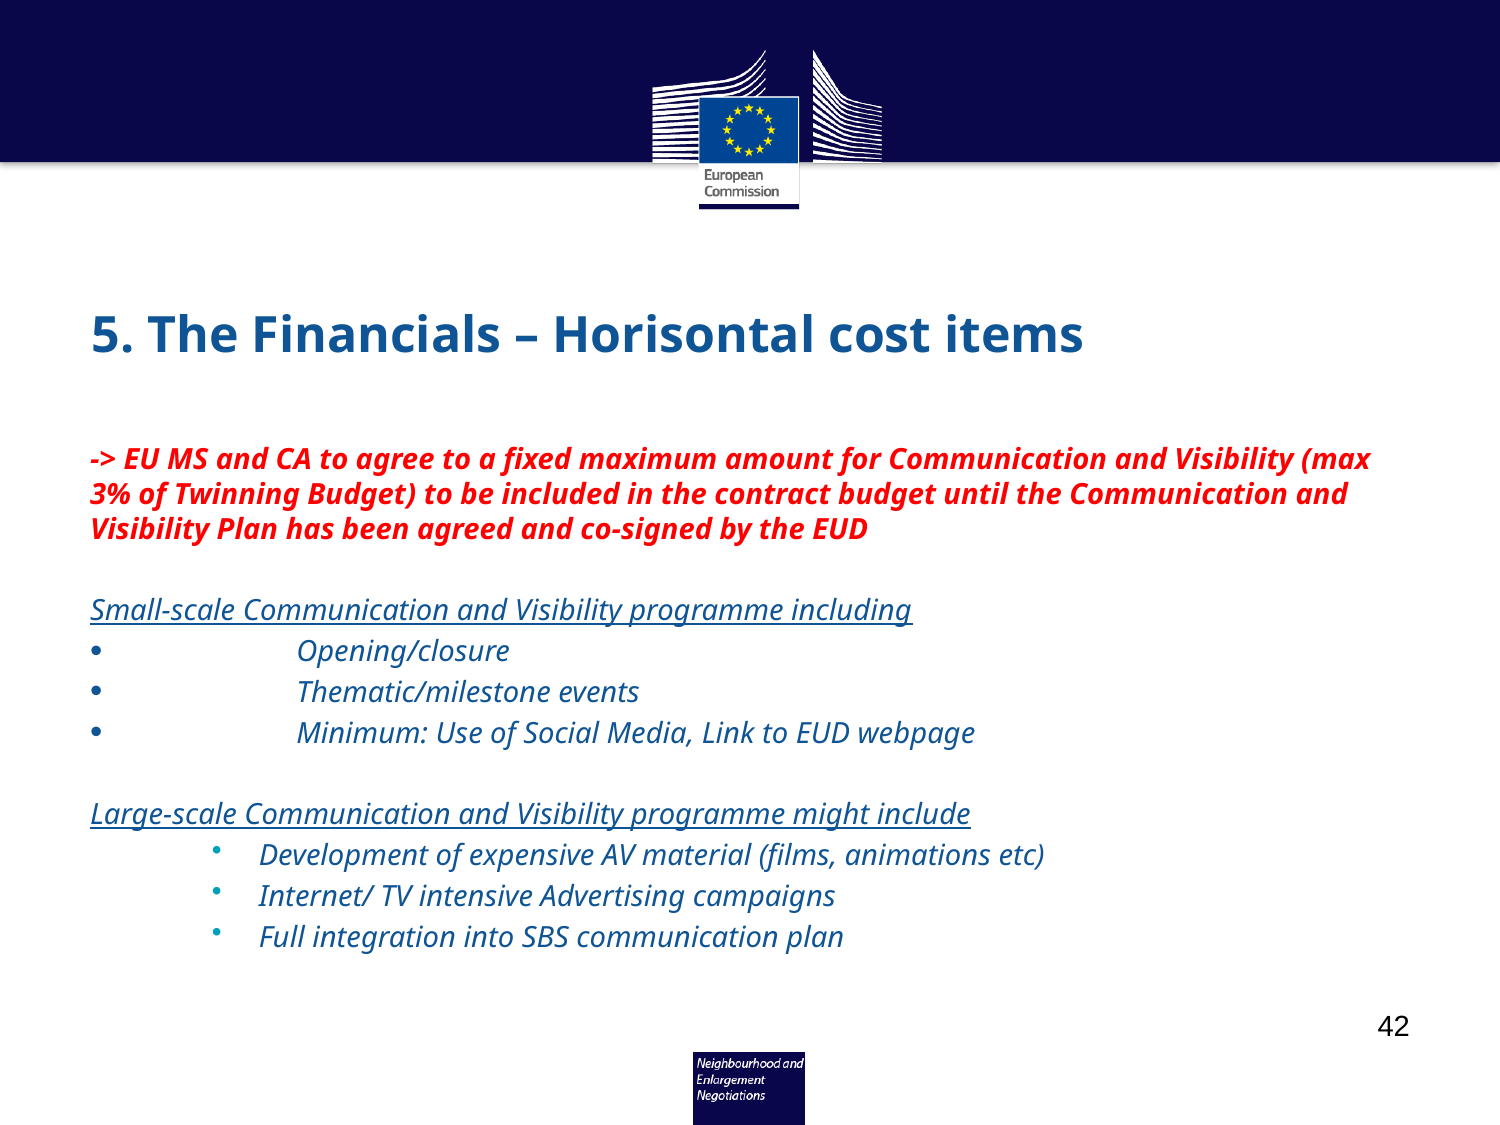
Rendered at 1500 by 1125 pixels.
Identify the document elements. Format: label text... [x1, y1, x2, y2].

list -> EU MS and CA to agree to a fixed maximum amount for Communication and Visibility (max 3% of Twinning Budget) to be included in the contract budget until the Communication and Visibility Plan has been agreed and co-signed by the EUD Small-scale Communication and Visibility programme including Opening/closure Thematic/milestone events Minimum: Use of Social Media, Link to EUD webpage Large-scale Communication and Visibility programme might include Development of expensive AV material (films, animations etc) Internet/ TV intensive Advertising campaigns Full integration into SBS communication plan [74, 432, 1426, 988]
picture [615, 50, 882, 255]
title 5. The Financials – Horisontal cost items [76, 255, 1428, 410]
picture [693, 1052, 805, 1125]
slide_number 42 [1074, 999, 1426, 1078]
